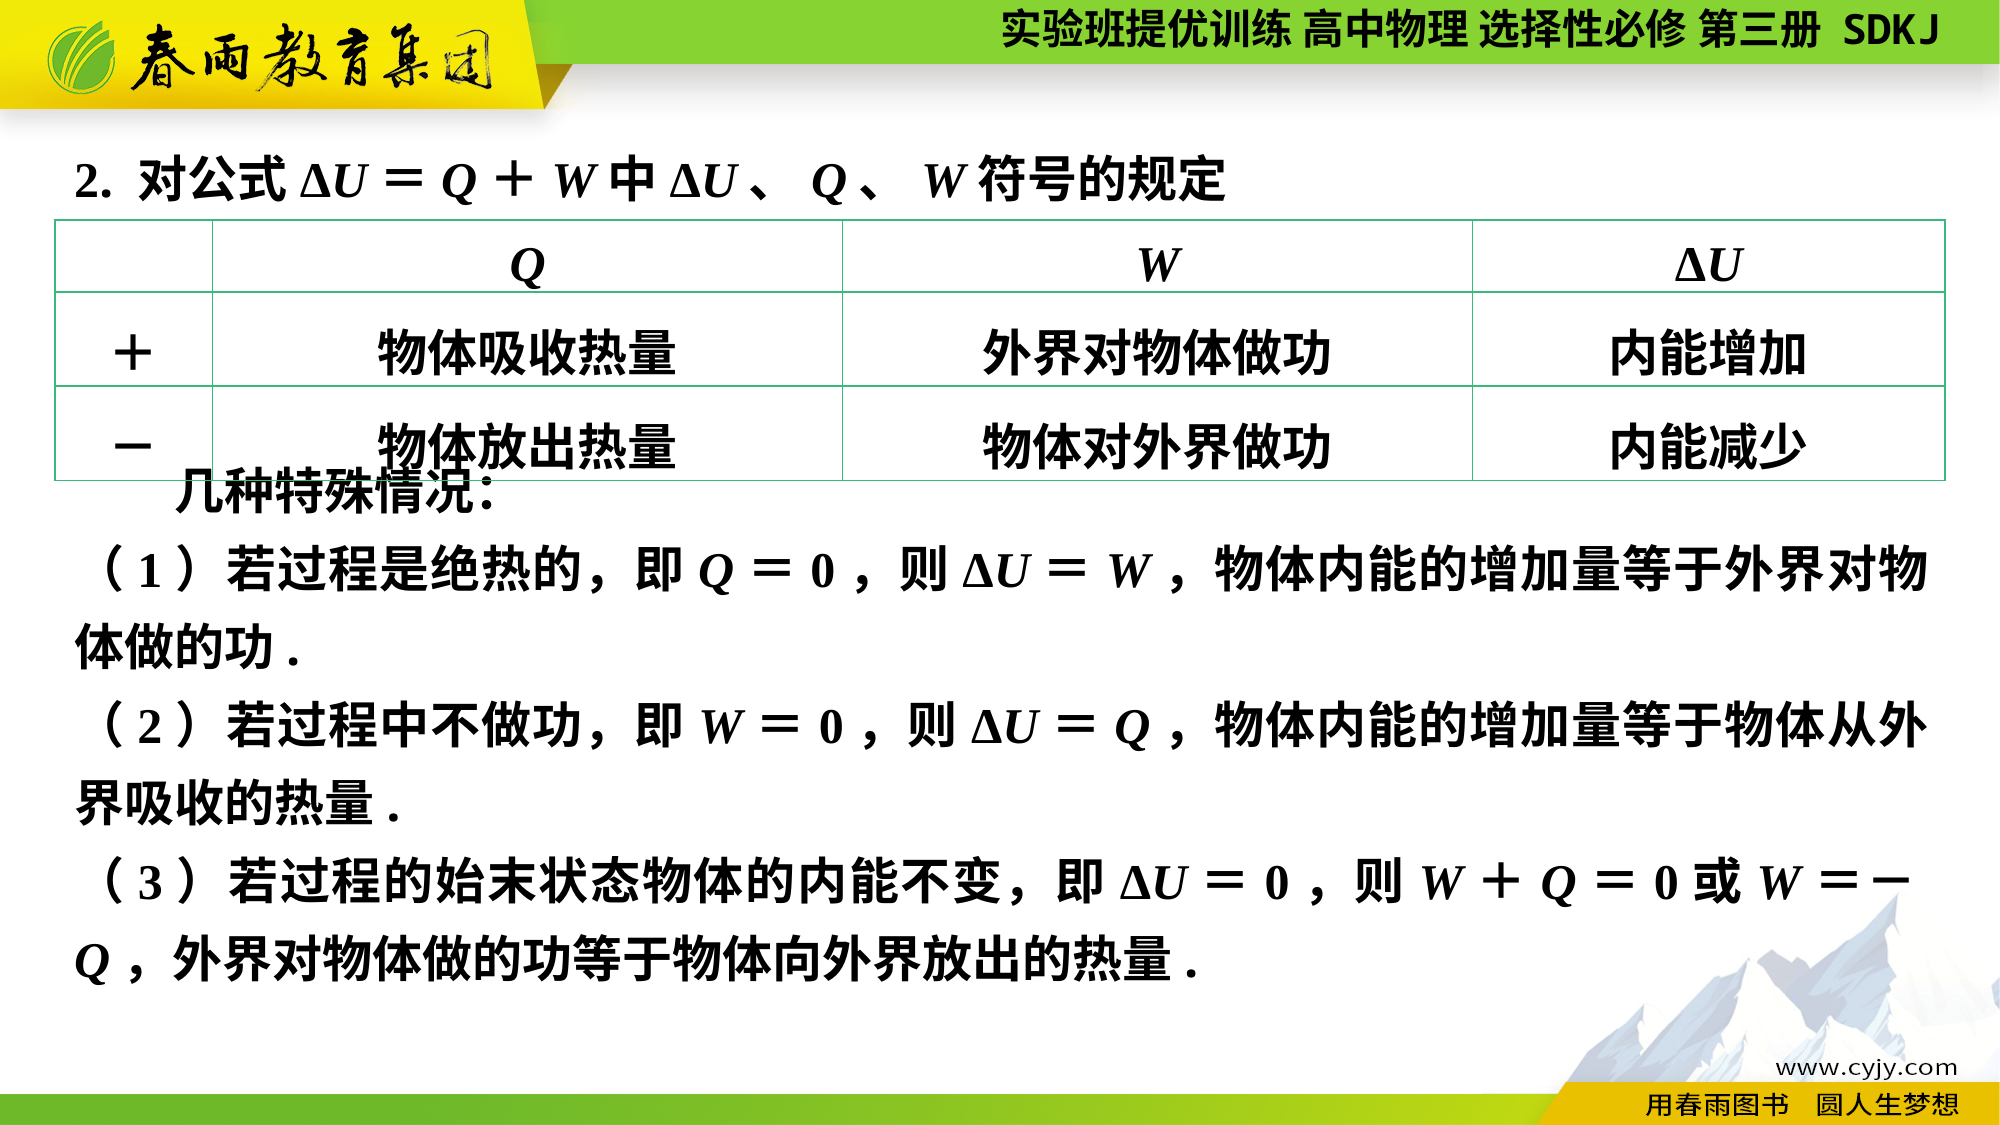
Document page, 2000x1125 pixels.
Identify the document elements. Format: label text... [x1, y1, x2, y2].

table_cell 物体放出热量 [213, 387, 842, 480]
table_cell 内能增加 [1473, 293, 1944, 385]
table_header Q [213, 221, 842, 291]
picture [0, 0, 2000, 1125]
table_header [56, 221, 212, 291]
list 2. 对公式ΔU＝Q＋W中ΔU、Q、W符号的规定 几种特殊情况： （1）若过程是绝热的，即Q＝0，则ΔU＝W，物体内能的增加量等于外界对物体做的功. （2）若过程中不做功，即W＝0，则ΔU＝Q，物体内能的增加量等于物体从外界吸收的热量. （3）若过程的始末状态物体的内能不变，即ΔU＝0，则W＋Q＝0或W＝－Q，外界对物体做的功等于物体向外界放出的热量. [59, 122, 1944, 219]
table_cell 外界对物体做功 [843, 293, 1472, 385]
table_cell ＋ [56, 293, 212, 385]
table_cell － [56, 387, 212, 480]
list 2. 对公式ΔU＝Q＋W中ΔU、Q、W符号的规定 几种特殊情况： （1）若过程是绝热的，即Q＝0，则ΔU＝W，物体内能的增加量等于外界对物体做的功. （2）若过程中不做功，即W＝0，则ΔU＝Q，物体内能的增加量等于物体从外界吸收的热量. （3）若过程的始末状态物体的内能不变，即ΔU＝0，则W＋Q＝0或W＝－Q，外界对物体做的功等于物体向外界放出的热量. [59, 481, 1944, 996]
table_cell 物体吸收热量 [213, 293, 842, 385]
table_cell 物体对外界做功 [843, 387, 1472, 480]
table_cell 内能减少 [1473, 387, 1944, 480]
table_header W [843, 221, 1472, 291]
table_header ΔU [1473, 221, 1944, 291]
